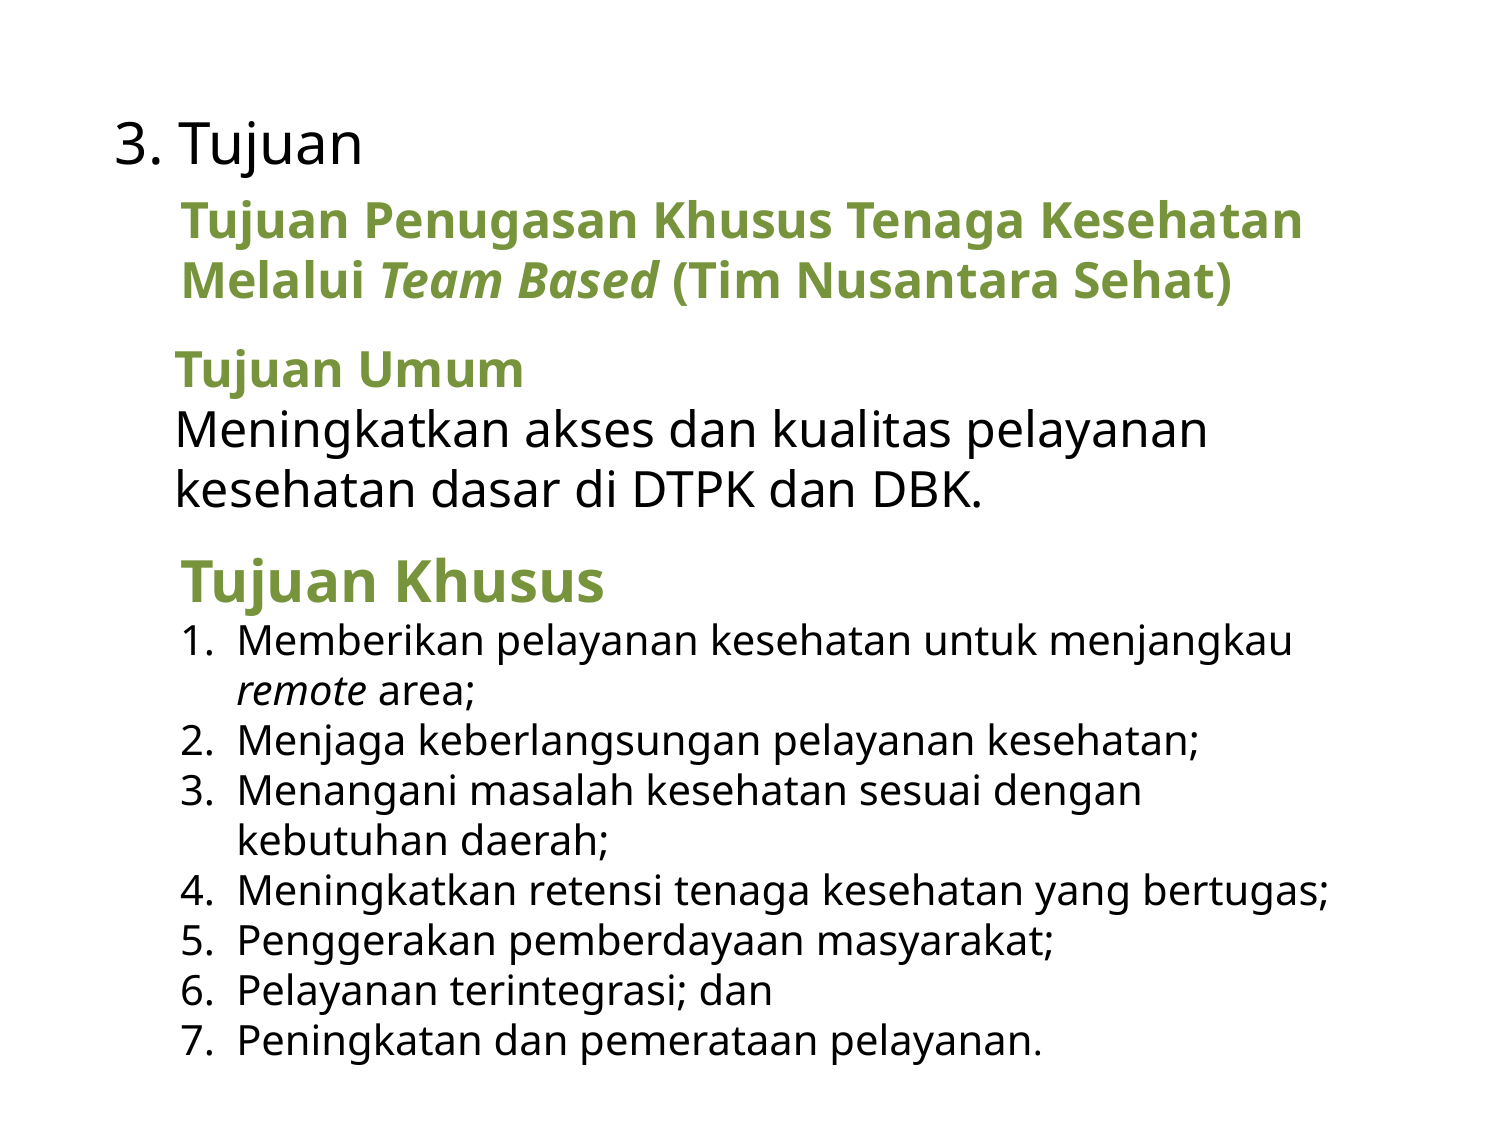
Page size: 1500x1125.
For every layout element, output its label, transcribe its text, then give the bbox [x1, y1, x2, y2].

text_box 3. Tujuan [100, 98, 869, 184]
text_box Tujuan Umum Meningkatkan akses dan kualitas pelayanan kesehatan dasar di DTPK dan DBK. [159, 330, 1281, 525]
text_box Tujuan Penugasan Khusus Tenaga Kesehatan Melalui Team Based (Tim Nusantara Sehat) [165, 181, 1353, 317]
text_box Tujuan Khusus Memberikan pelayanan kesehatan untuk menjangkau remote area; Menjaga keberlangsungan pelayanan kesehatan; Menangani masalah kesehatan sesuai dengan kebutuhan daerah; Meningkatkan retensi tenaga kesehatan yang bertugas; Penggerakan pemberdayaan masyarakat; Pelayanan terintegrasi; dan Peningkatan dan pemerataan pelayanan. [165, 536, 1353, 1072]
